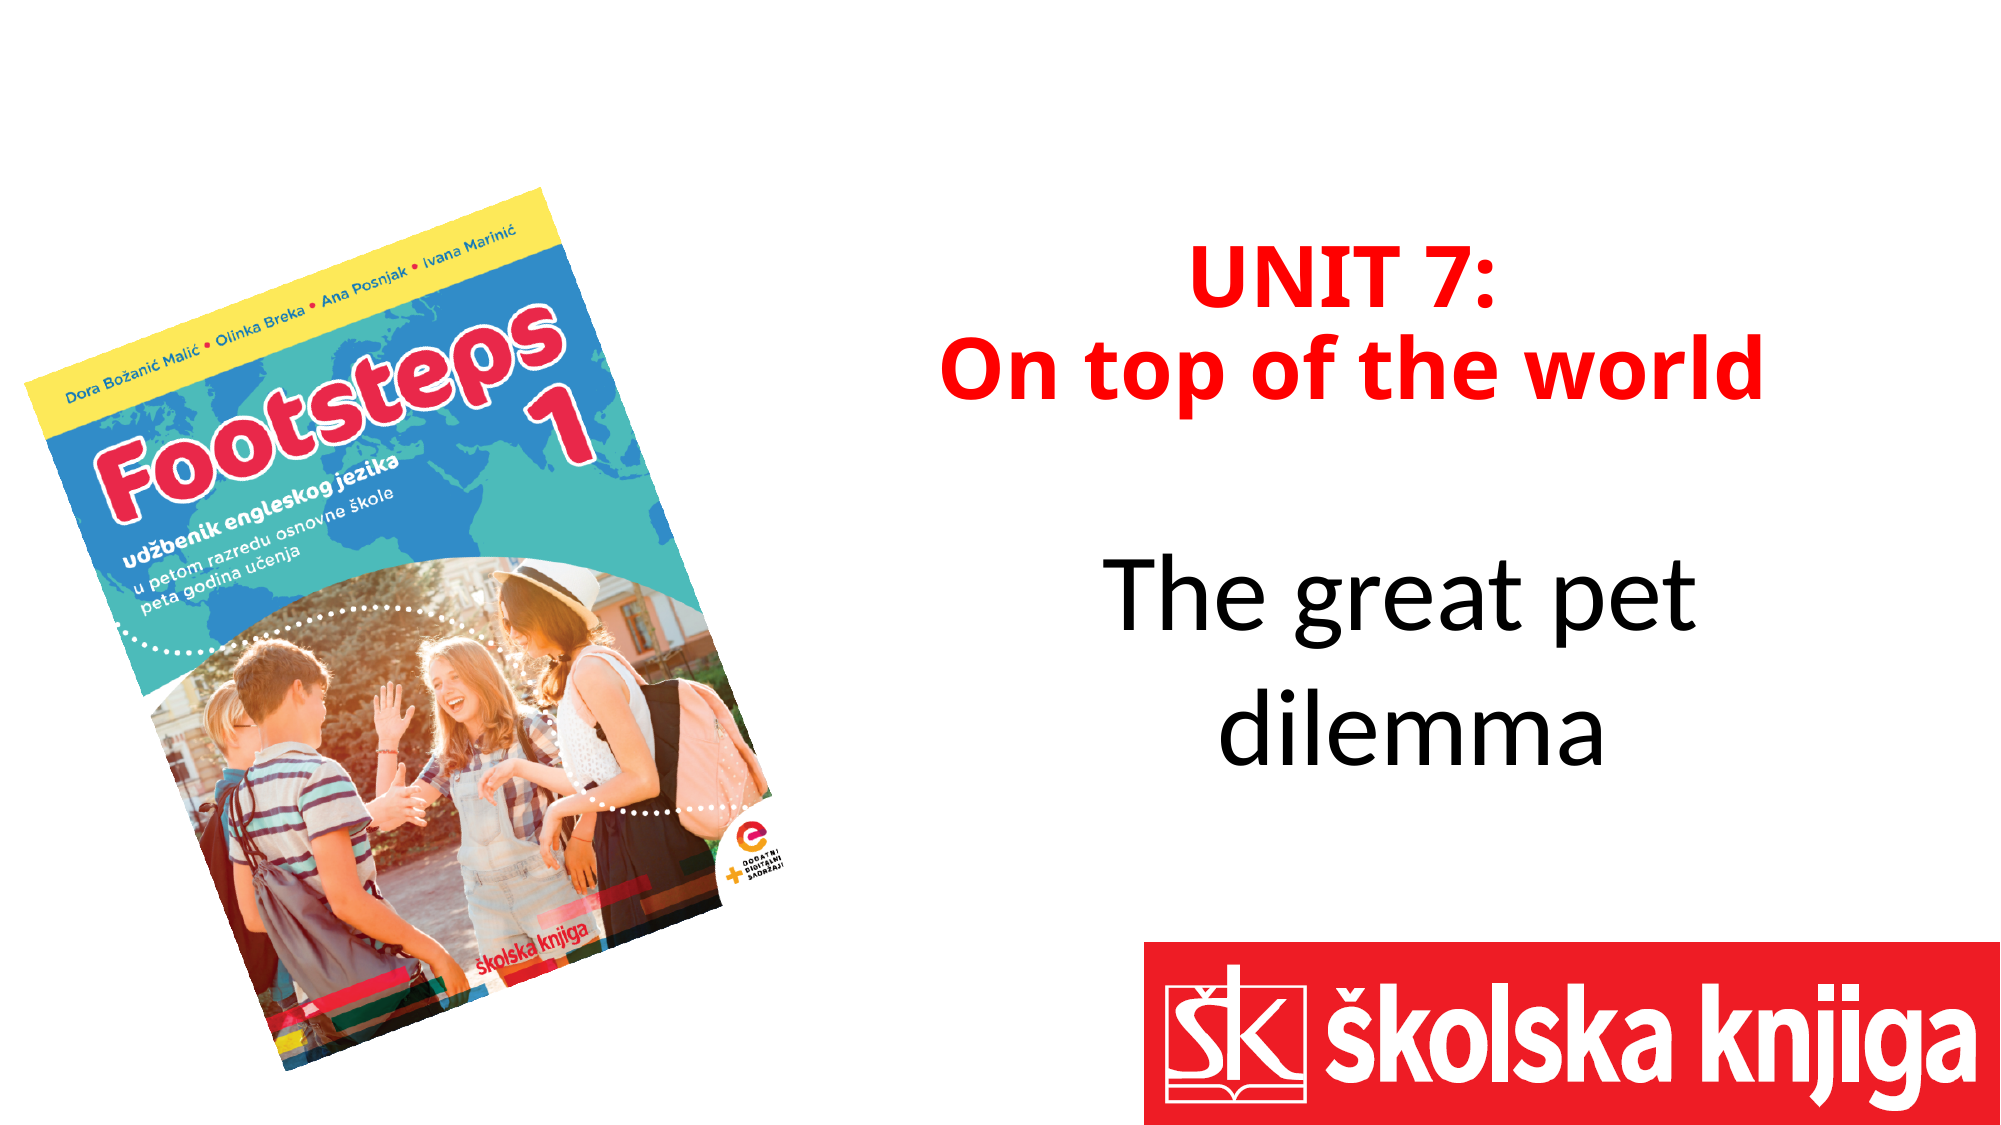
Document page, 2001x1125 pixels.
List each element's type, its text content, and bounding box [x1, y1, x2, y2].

title UNIT 7: On top of the world [730, 226, 1976, 426]
subtitle The great pet dilemma [689, 527, 2000, 800]
picture [24, 188, 801, 1071]
picture [1144, 942, 2000, 1125]
